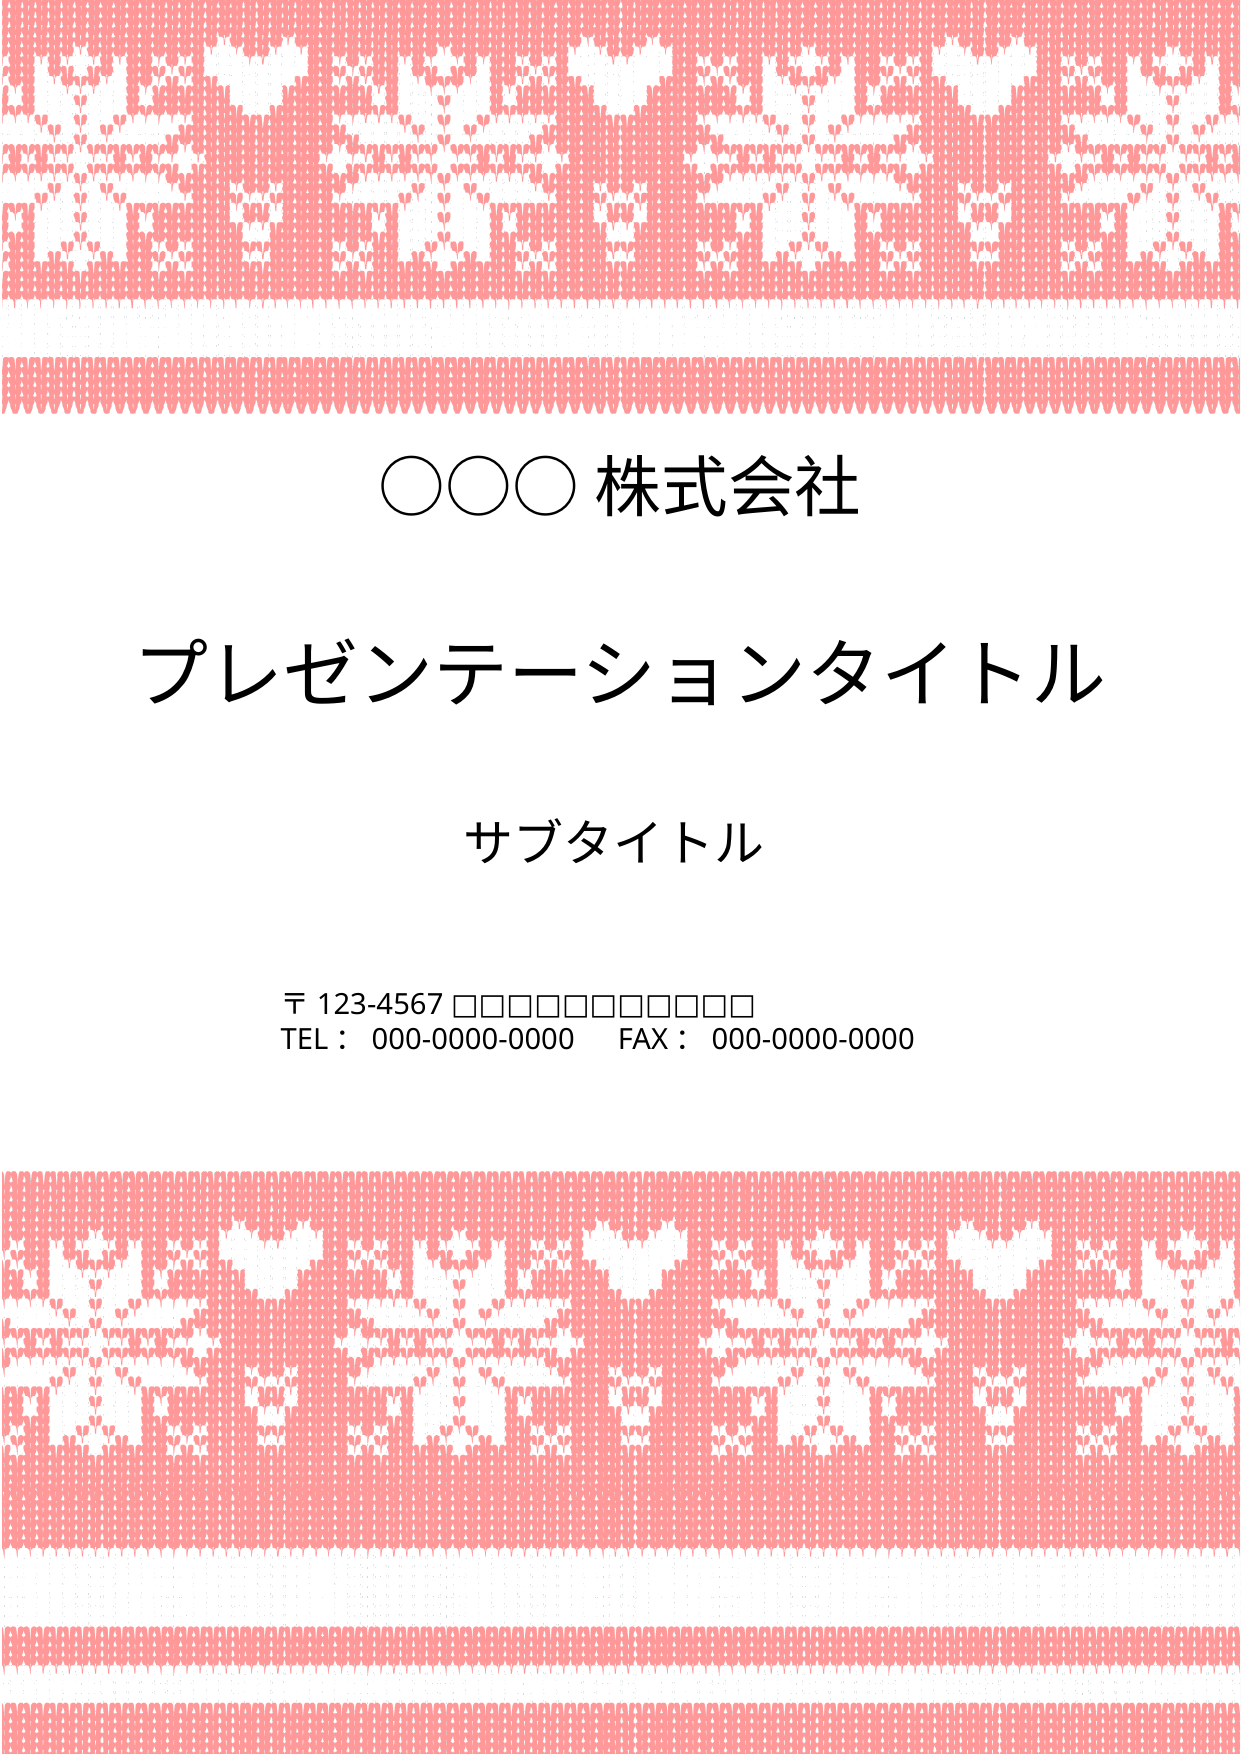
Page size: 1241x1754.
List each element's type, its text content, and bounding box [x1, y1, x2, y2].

text_box ○○○株式会社 [348, 436, 892, 532]
text_box サブタイトル [366, 803, 862, 898]
text_box プレゼンテーションタイトル [0, 537, 1240, 805]
picture [0, 0, 1241, 1754]
text_box 〒123-4567 □□□□□□□□□□□ TEL：000-0000-0000 FAX：000-0000-0000 [265, 978, 975, 1063]
